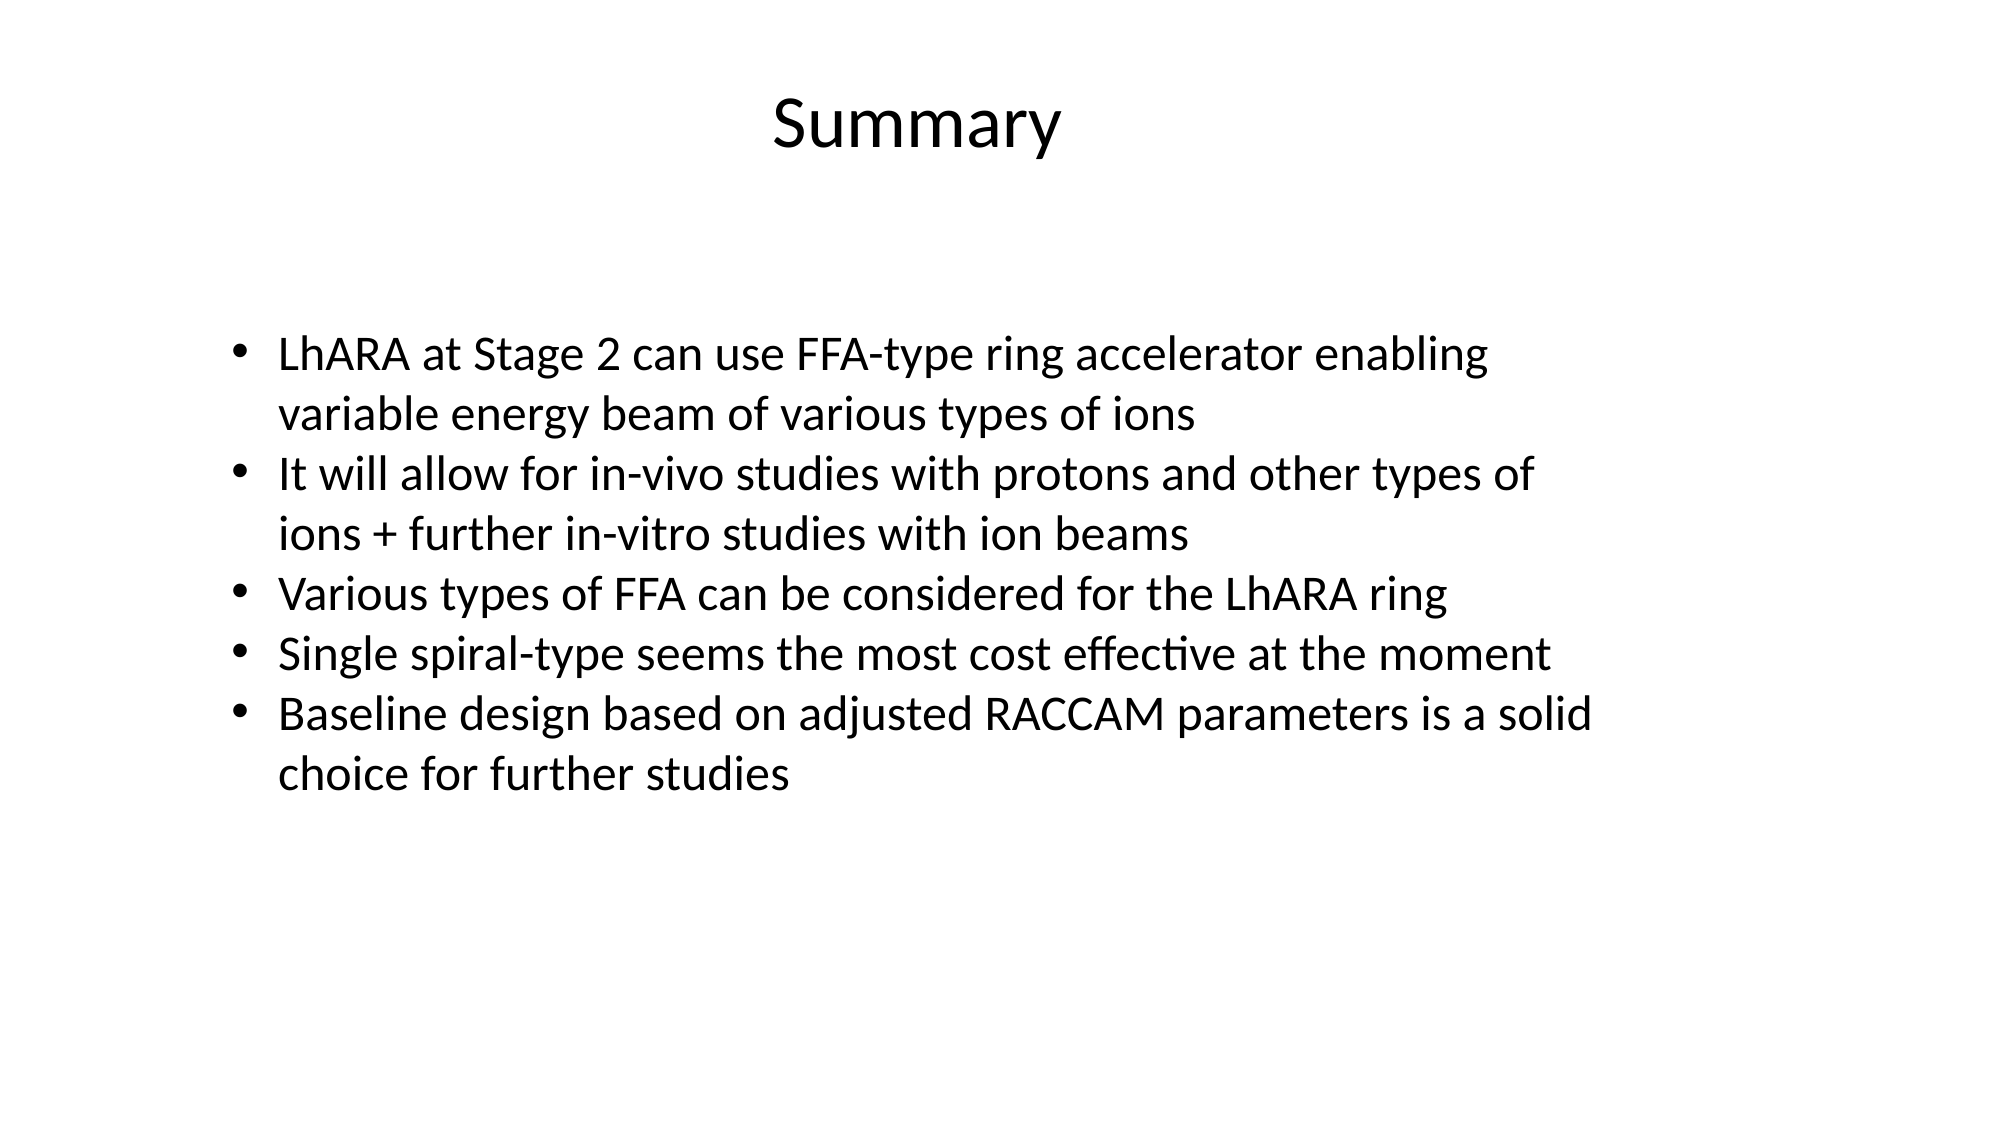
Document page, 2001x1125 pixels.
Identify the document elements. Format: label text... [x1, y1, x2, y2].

text_box Summary [757, 65, 1091, 170]
text_box LhARA at Stage 2 can use FFA-type ring accelerator enabling variable energy beam of various types of ions It will allow for in-vivo studies with protons and other types of ions + further in-vitro studies with ion beams Various types of FFA can be considered for the LhARA ring Single spiral-type seems the most cost effective at the moment Baseline design based on adjusted RACCAM parameters is a solid choice for further studies [216, 312, 1632, 853]
